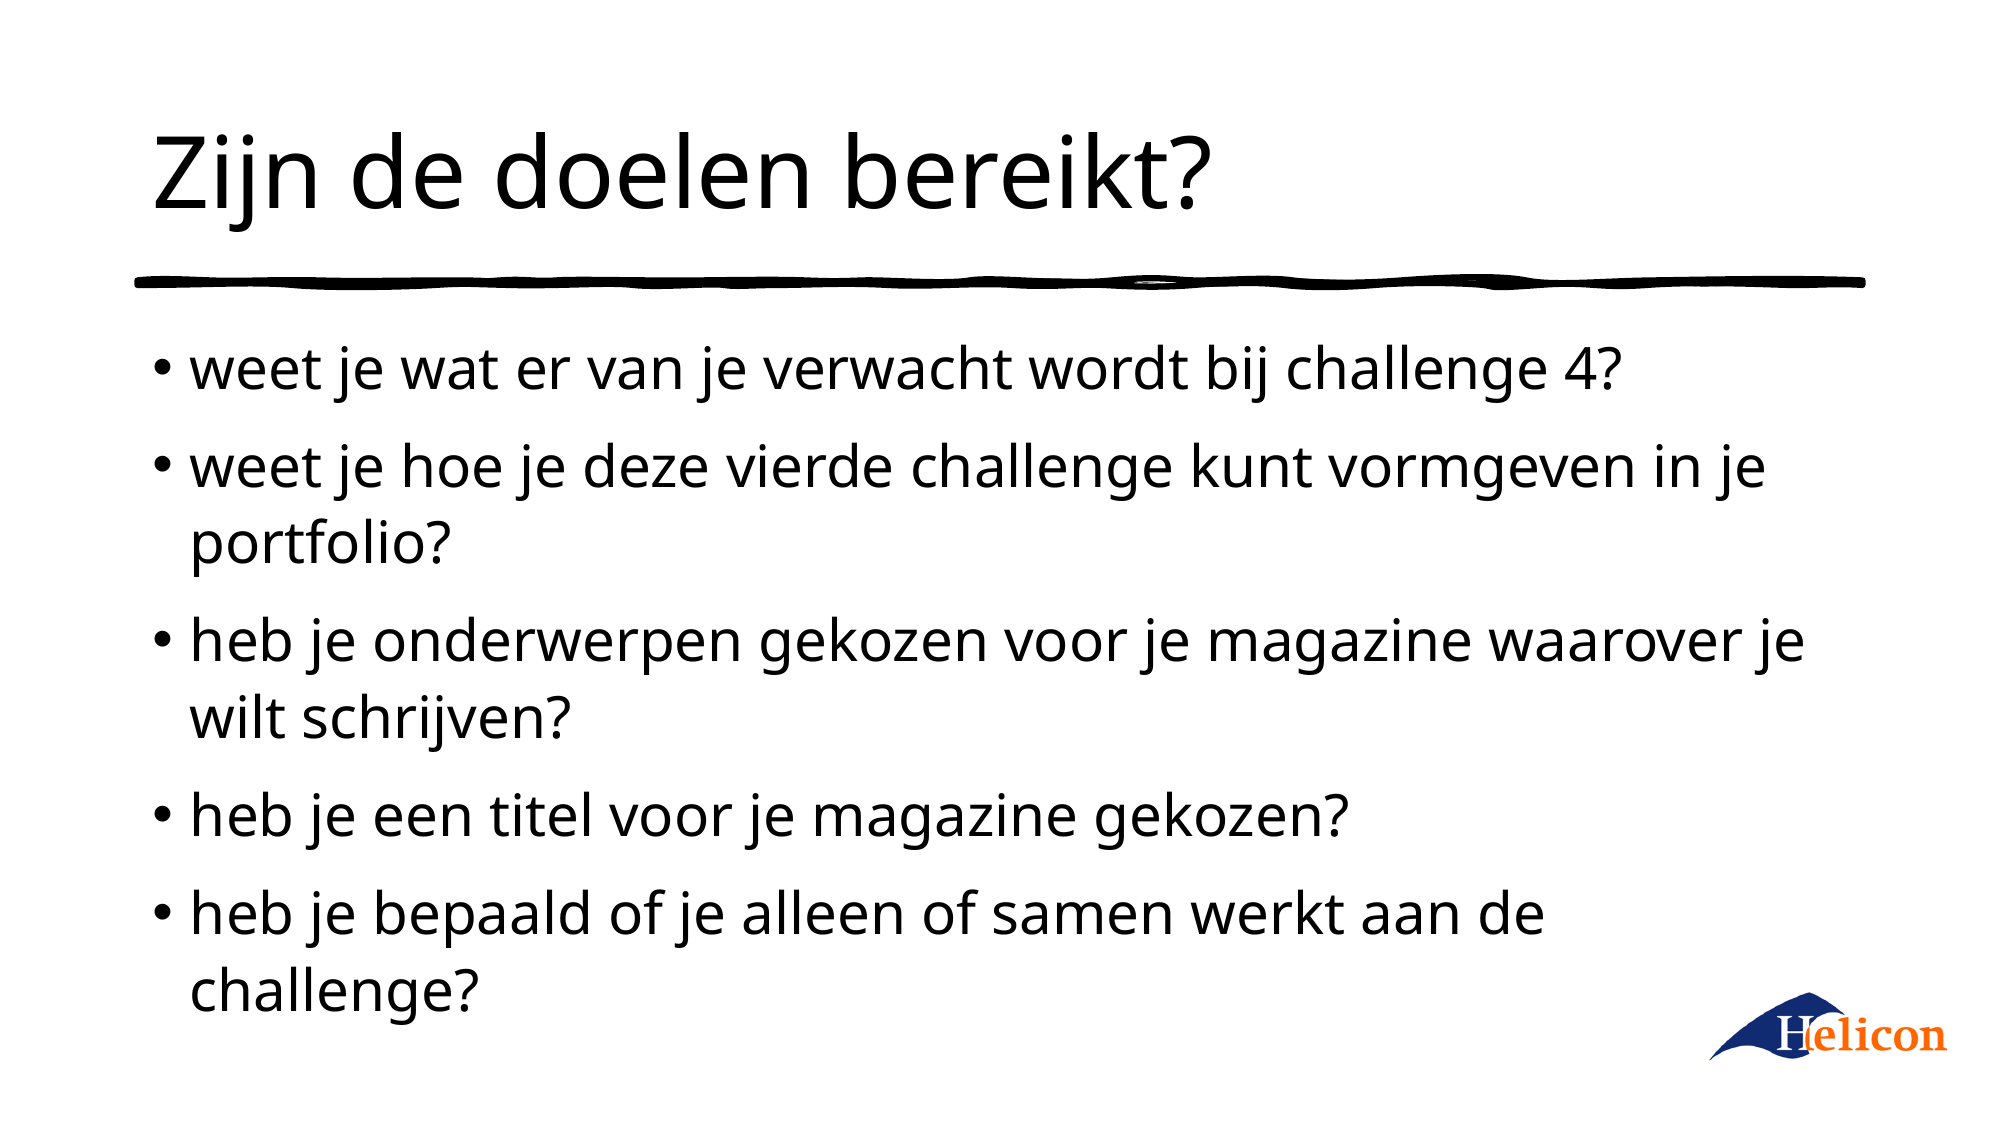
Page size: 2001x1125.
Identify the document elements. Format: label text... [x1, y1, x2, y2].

title Zijn de doelen bereikt? [137, 59, 1863, 278]
list weet je wat er van je verwacht wordt bij challenge 4? weet je hoe je deze vierde challenge kunt vormgeven in je portfolio? heb je onderwerpen gekozen voor je magazine waarover je wilt schrijven? heb je een titel voor je magazine gekozen? heb je bepaald of je alleen of samen werkt aan de challenge? [137, 316, 1863, 1014]
picture [1671, 952, 2000, 1125]
